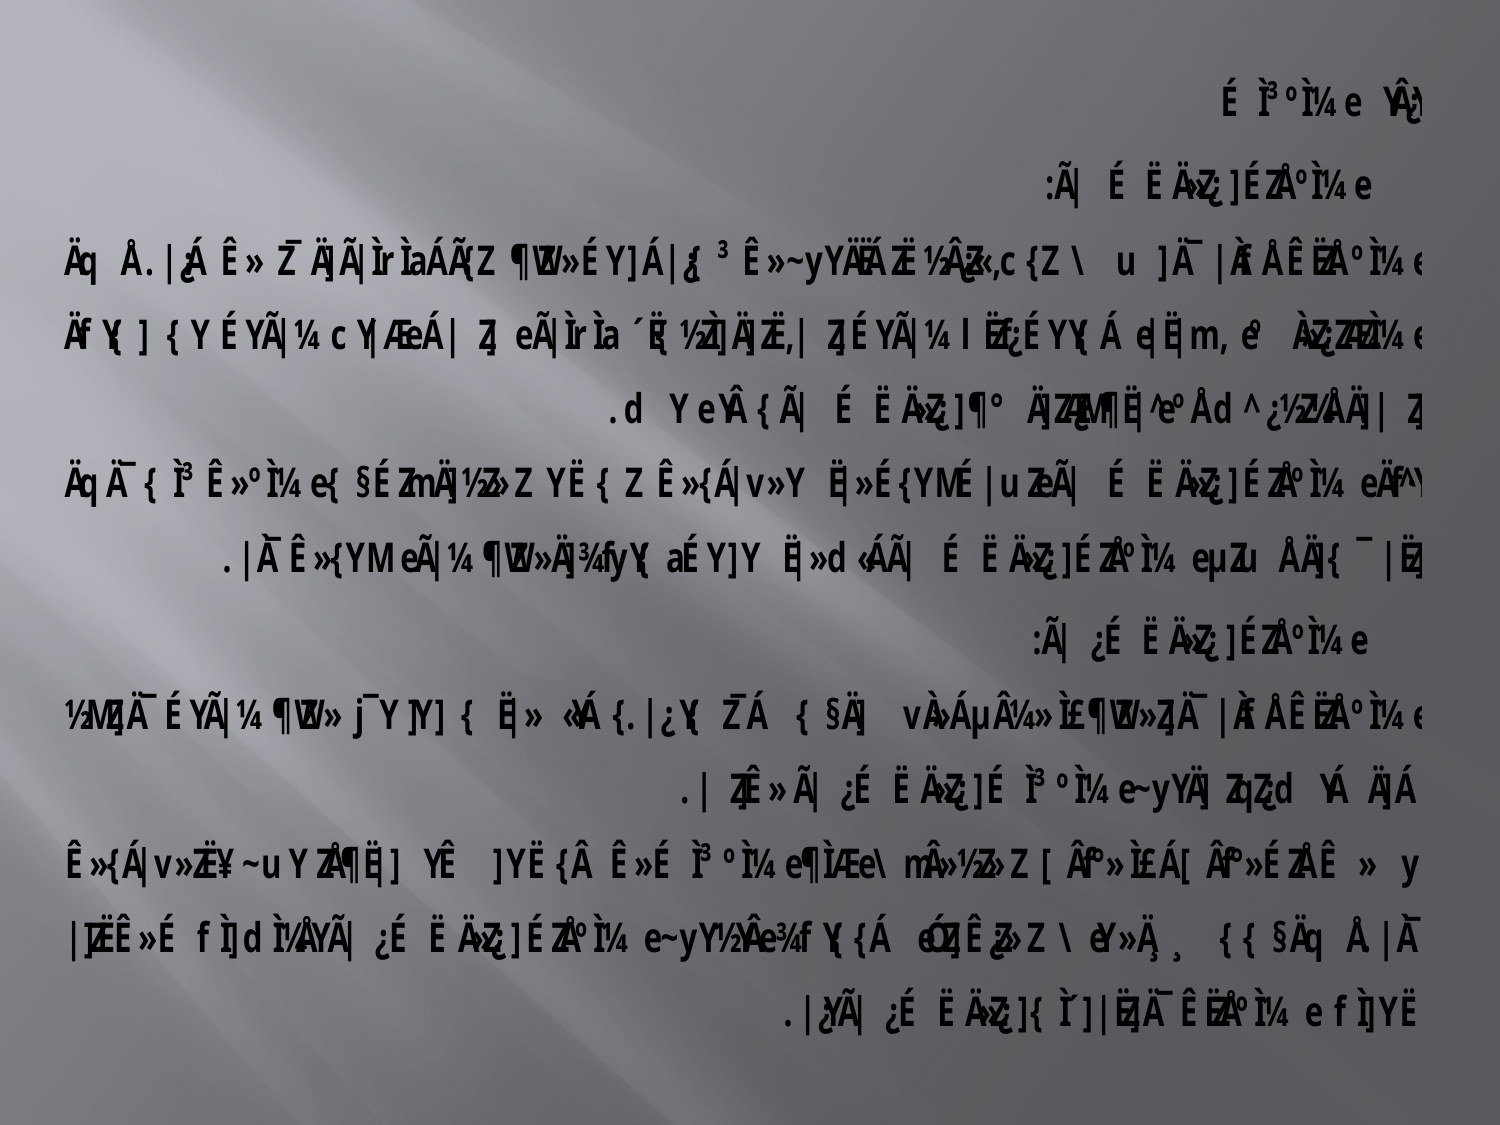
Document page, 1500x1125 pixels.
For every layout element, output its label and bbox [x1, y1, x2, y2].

picture [64, 66, 1430, 1059]
